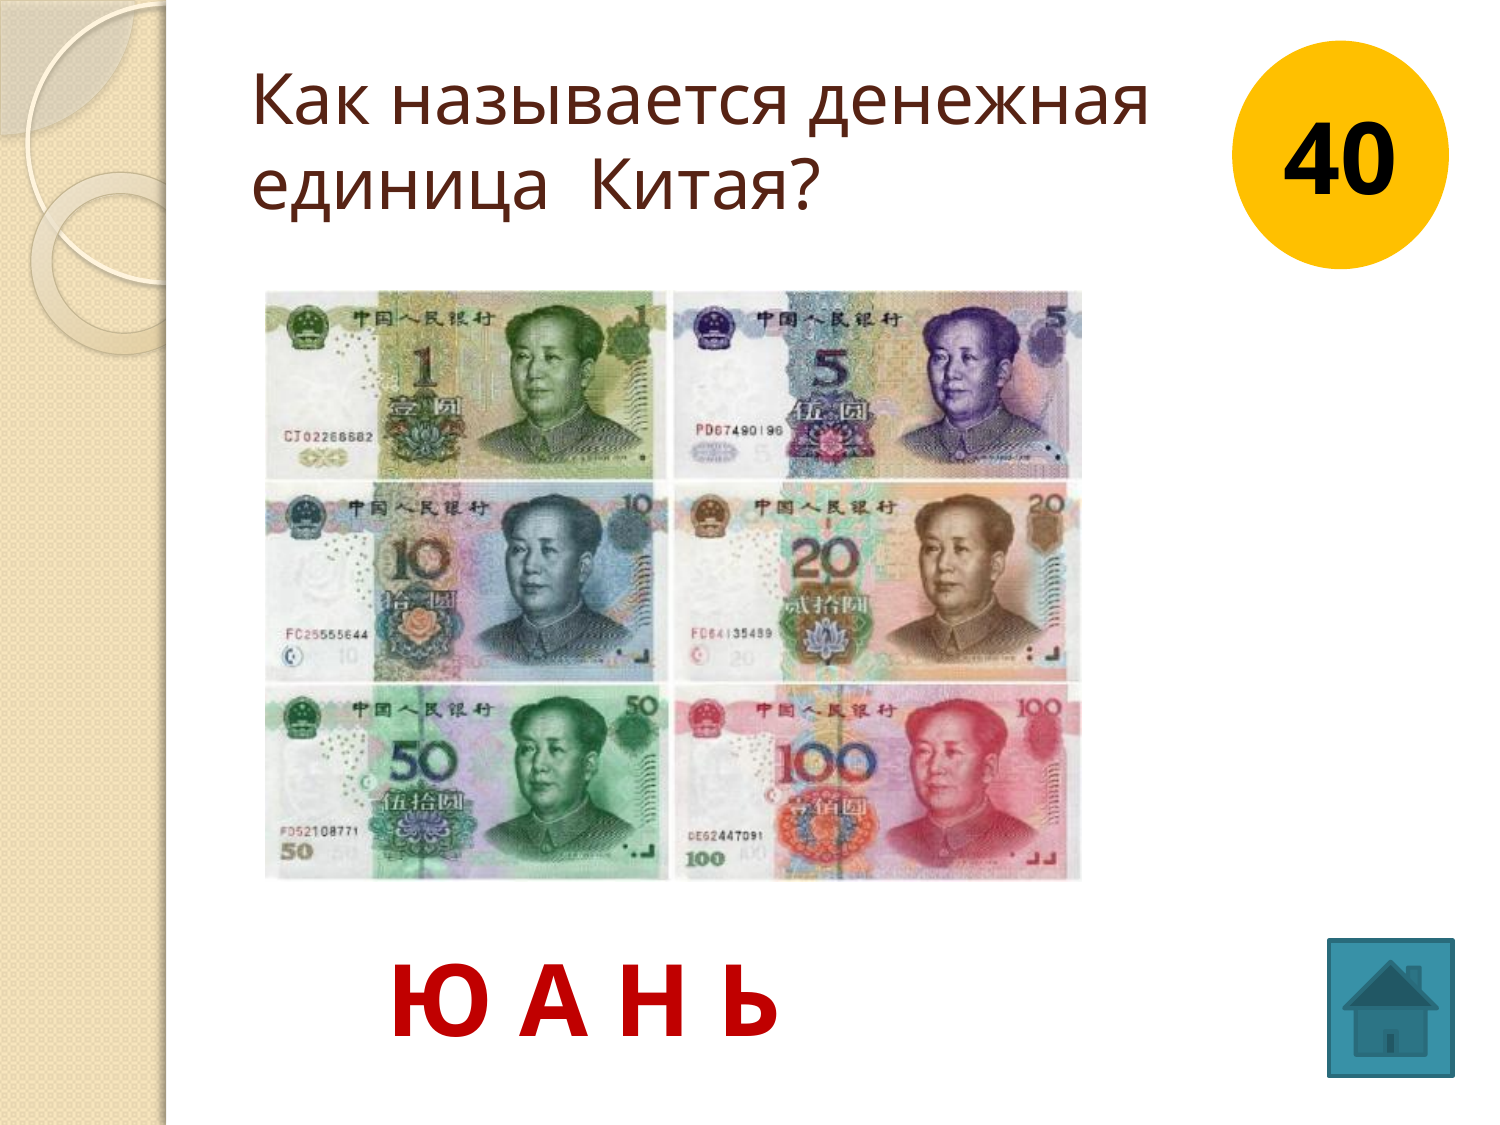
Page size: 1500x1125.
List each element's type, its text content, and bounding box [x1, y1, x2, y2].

picture [265, 290, 1082, 882]
title Как называется денежная единица Китая? [235, 45, 1176, 233]
text_box Ю А Н Ь [371, 928, 845, 1064]
text_box [1327, 938, 1455, 1078]
text_box 40 [1232, 40, 1449, 270]
